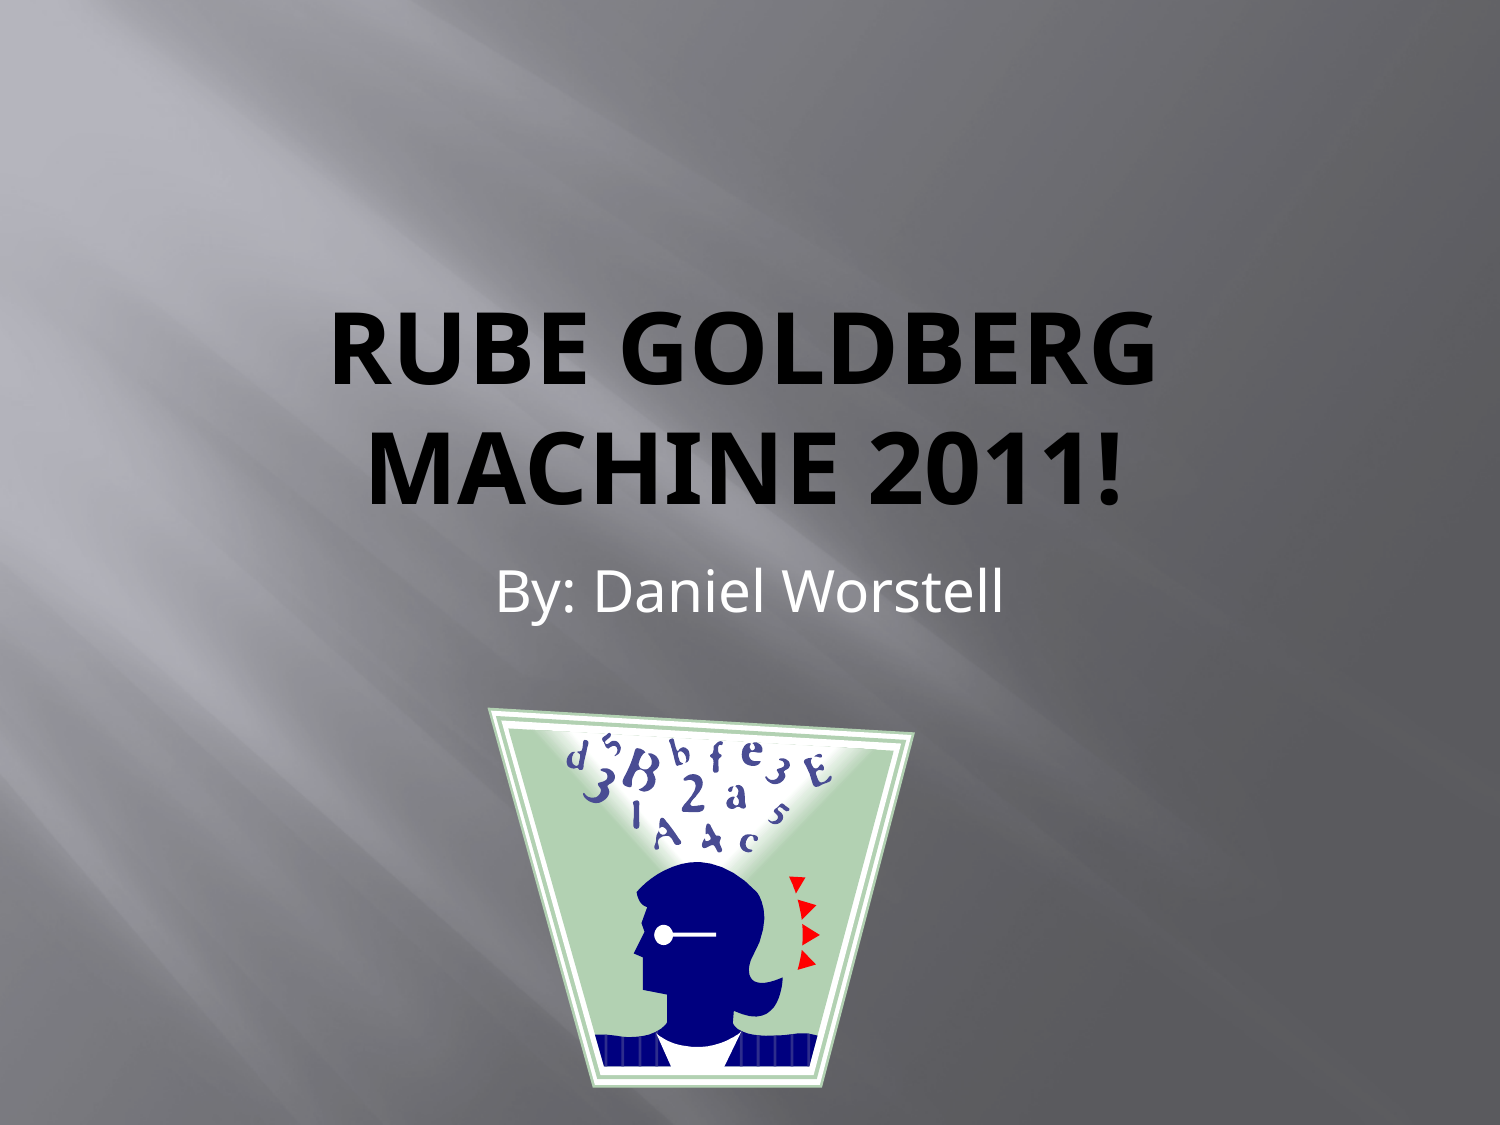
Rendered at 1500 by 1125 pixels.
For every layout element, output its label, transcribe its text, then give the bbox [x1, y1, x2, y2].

title Rube Goldberg Machine 2011! [69, 224, 1420, 525]
subtitle By: Daniel Worstell [225, 546, 1275, 834]
picture [487, 707, 916, 1088]
